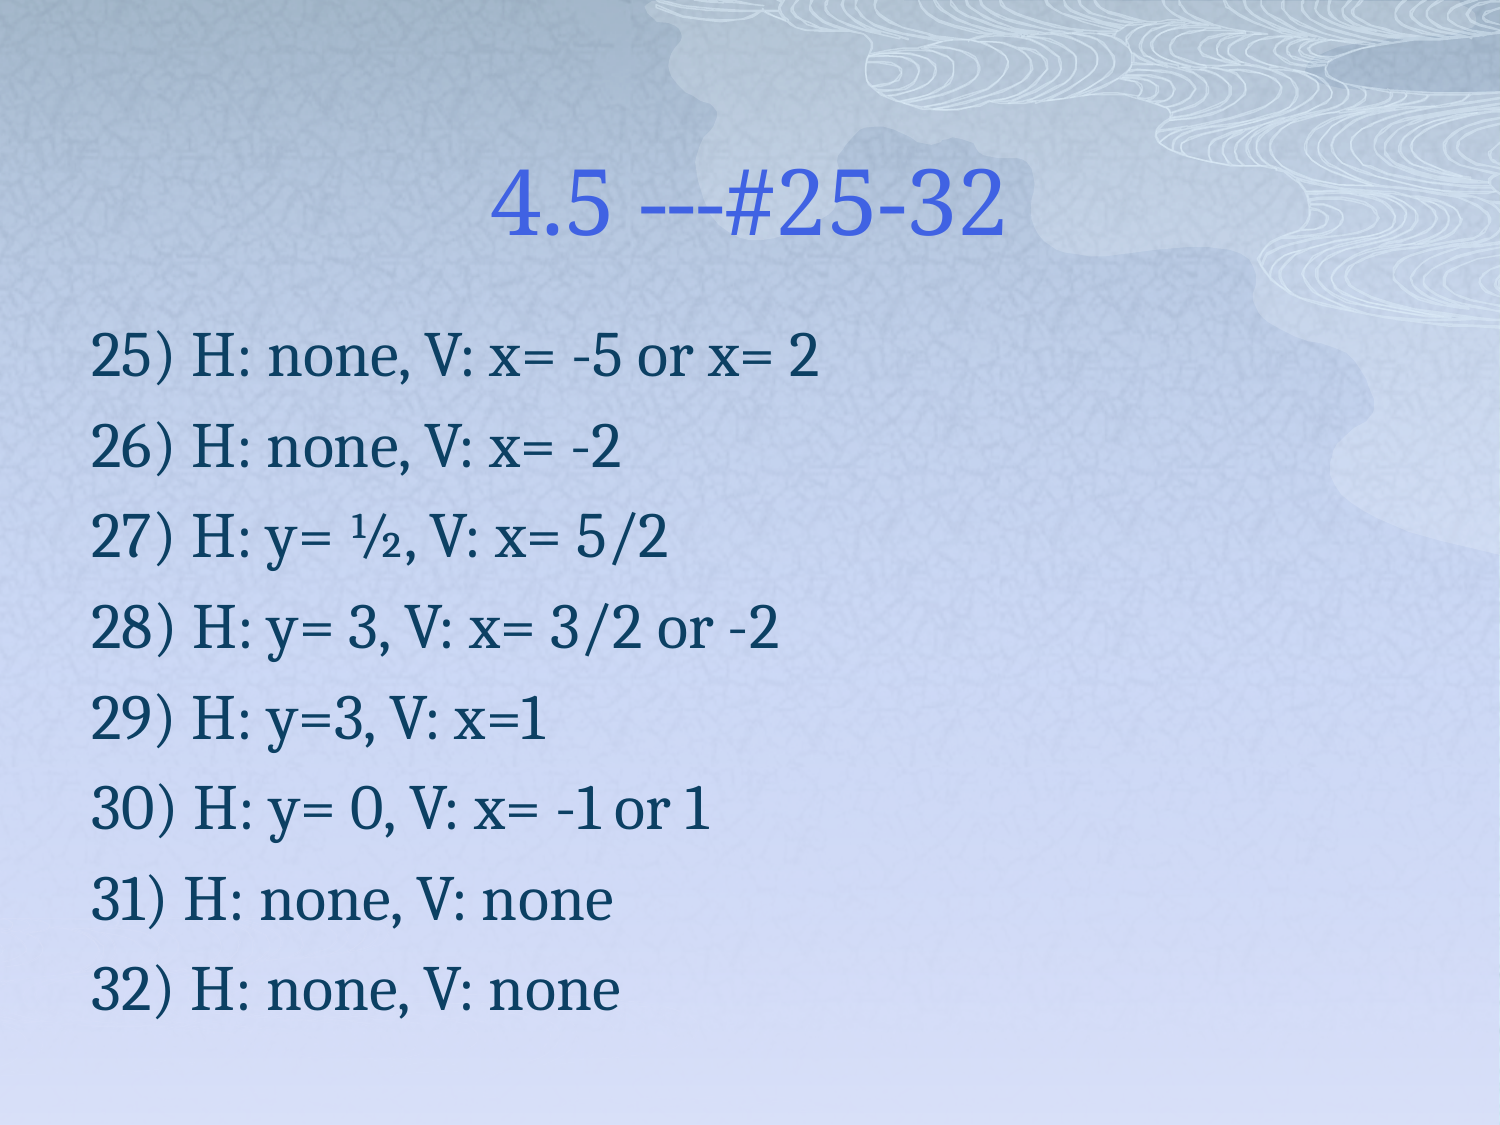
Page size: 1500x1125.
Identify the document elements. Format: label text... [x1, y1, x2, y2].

title 4.5 ---#25-32 [75, 105, 1425, 293]
list 25) H: none, V: x= -5 or x= 2 26) H: none, V: x= -2 27) H: y= ½, V: x= 5/2 28) H: y= 3, V: x= 3/2 or -2 29) H: y=3, V: x=1 30) H: y= 0, V: x= -1 or 1 31) H: none, V: none 32) H: none, V: none [76, 304, 1430, 1032]
